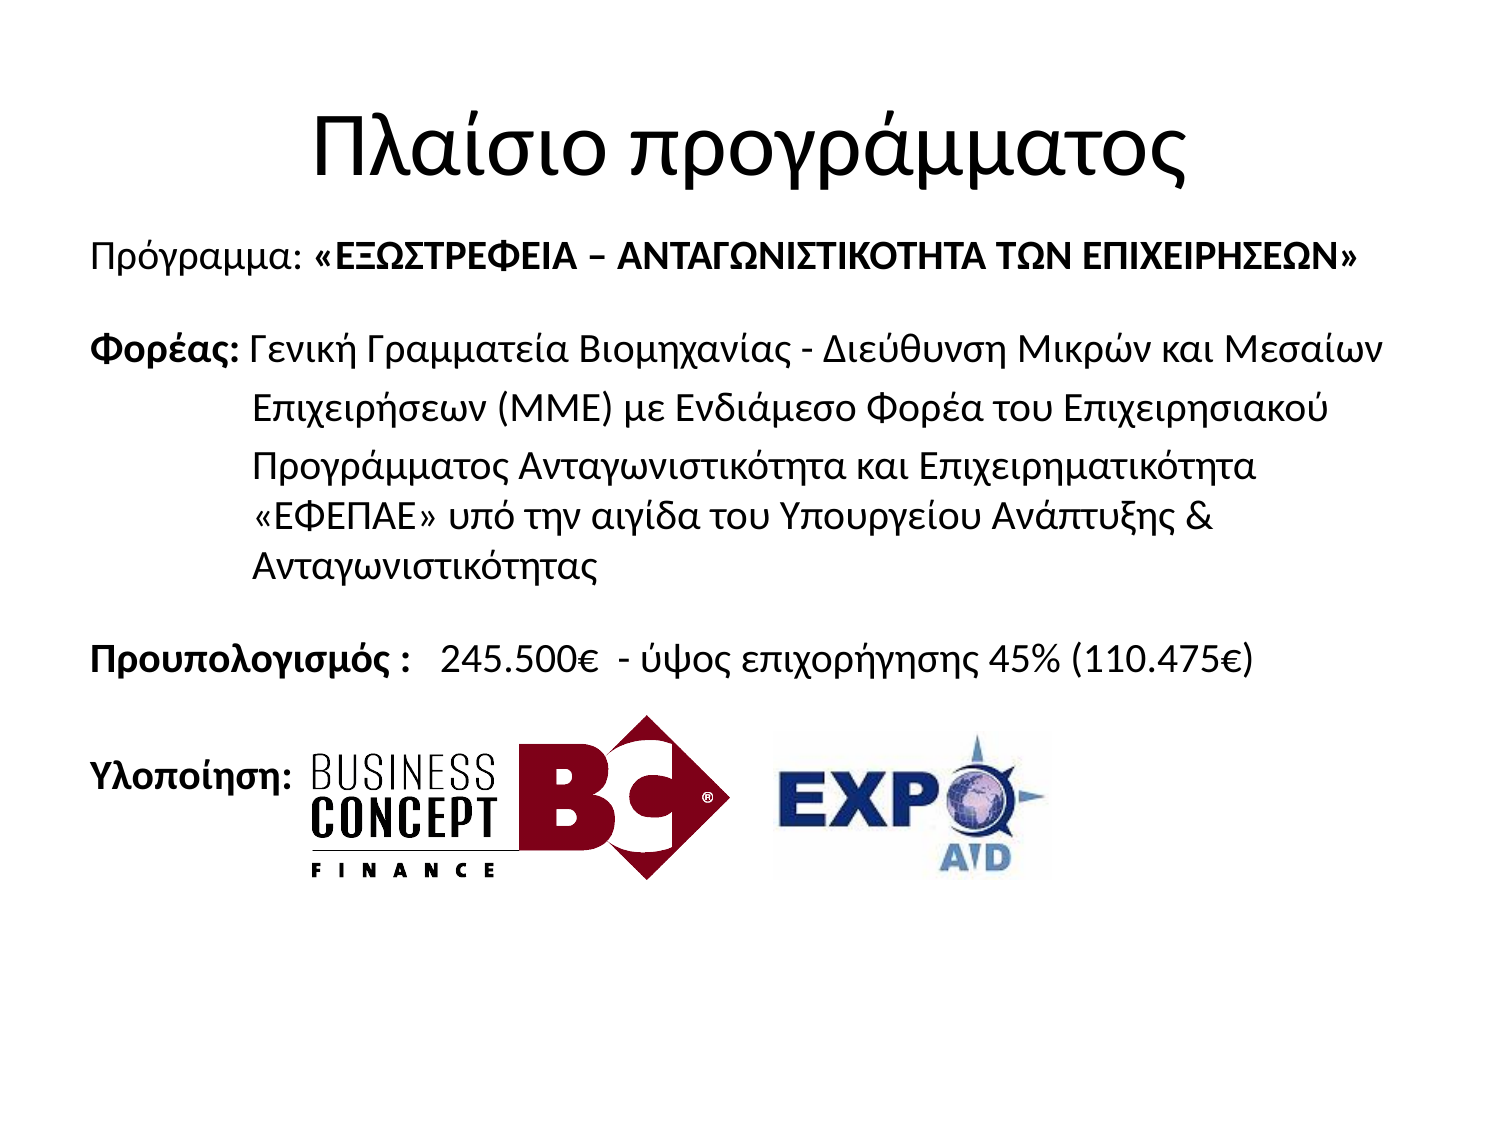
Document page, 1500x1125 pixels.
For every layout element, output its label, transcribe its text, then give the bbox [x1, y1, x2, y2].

title Πλαίσιο προγράμματος [75, 45, 1425, 219]
list Πρόγραμμα: «ΕΞΩΣΤΡΕΦΕΙΑ – ΑΝΤΑΓΩΝΙΣΤΙΚΟΤΗΤΑ ΤΩΝ ΕΠΙΧΕΙΡΗΣΕΩΝ» Φορέας: Γενική Γραμματεία Βιομηχανίας - Διεύθυνση Μικρών και Μεσαίων Επιχειρήσεων (ΜΜΕ) με Ενδιάμεσο Φορέα του Επιχειρησιακού Προγράμματος Ανταγωνιστικότητα και Επιχειρηματικότητα «ΕΦΕΠΑΕ» υπό την αιγίδα του Υπουργείου Ανάπτυξης & Ανταγωνιστικότητας Προυπολογισμός : 245.500€ - ύψος επιχορήγησης 45% (110.475€) Υλοποίηση: [75, 219, 1425, 963]
picture [312, 715, 730, 881]
picture [773, 731, 1052, 881]
